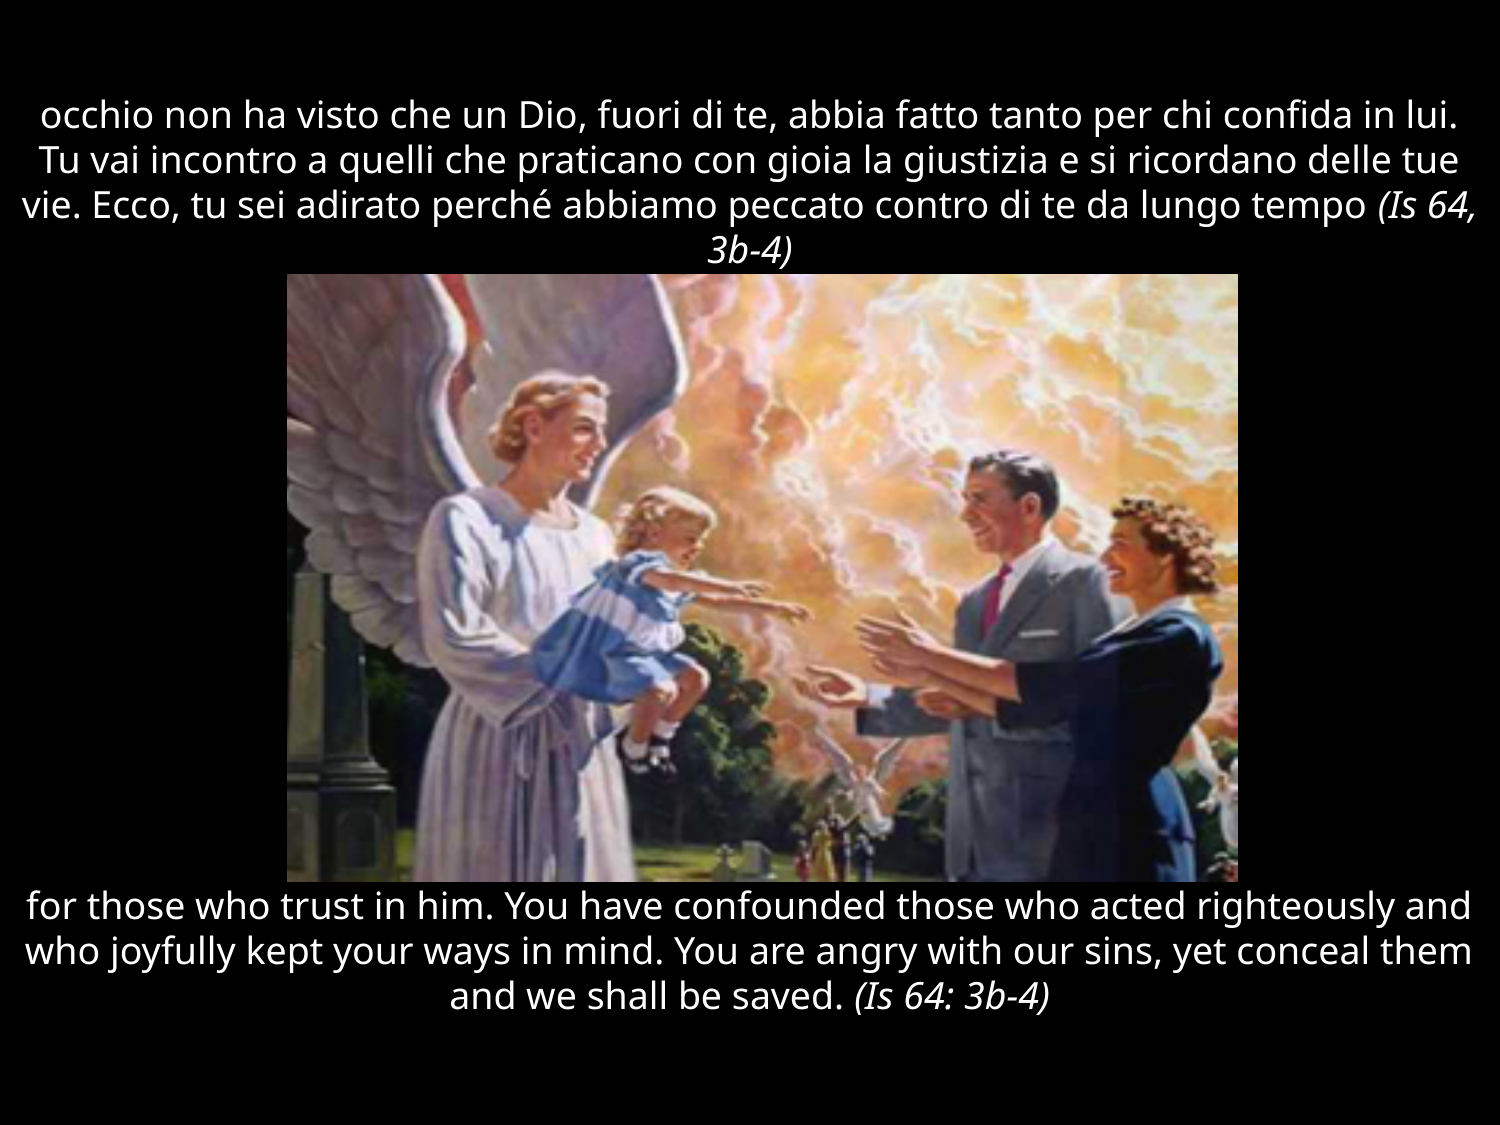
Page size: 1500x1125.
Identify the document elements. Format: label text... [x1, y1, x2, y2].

text_box for those who trust in him. You have confounded those who acted righteously and who joyfully kept your ways in mind. You are angry with our sins, yet conceal them and we shall be saved. (Is 64: 3b-4) [0, 874, 1500, 1070]
picture [287, 274, 1238, 882]
title occhio non ha visto che un Dio, fuori di te, abbia fatto tanto per chi confida in lui. Tu vai incontro a quelli che praticano con gioia la giustizia e si ricordano delle tue vie. Ecco, tu sei adirato perché abbiamo peccato contro di te da lungo tempo (Is 64, 3b-4) [0, 87, 1500, 275]
